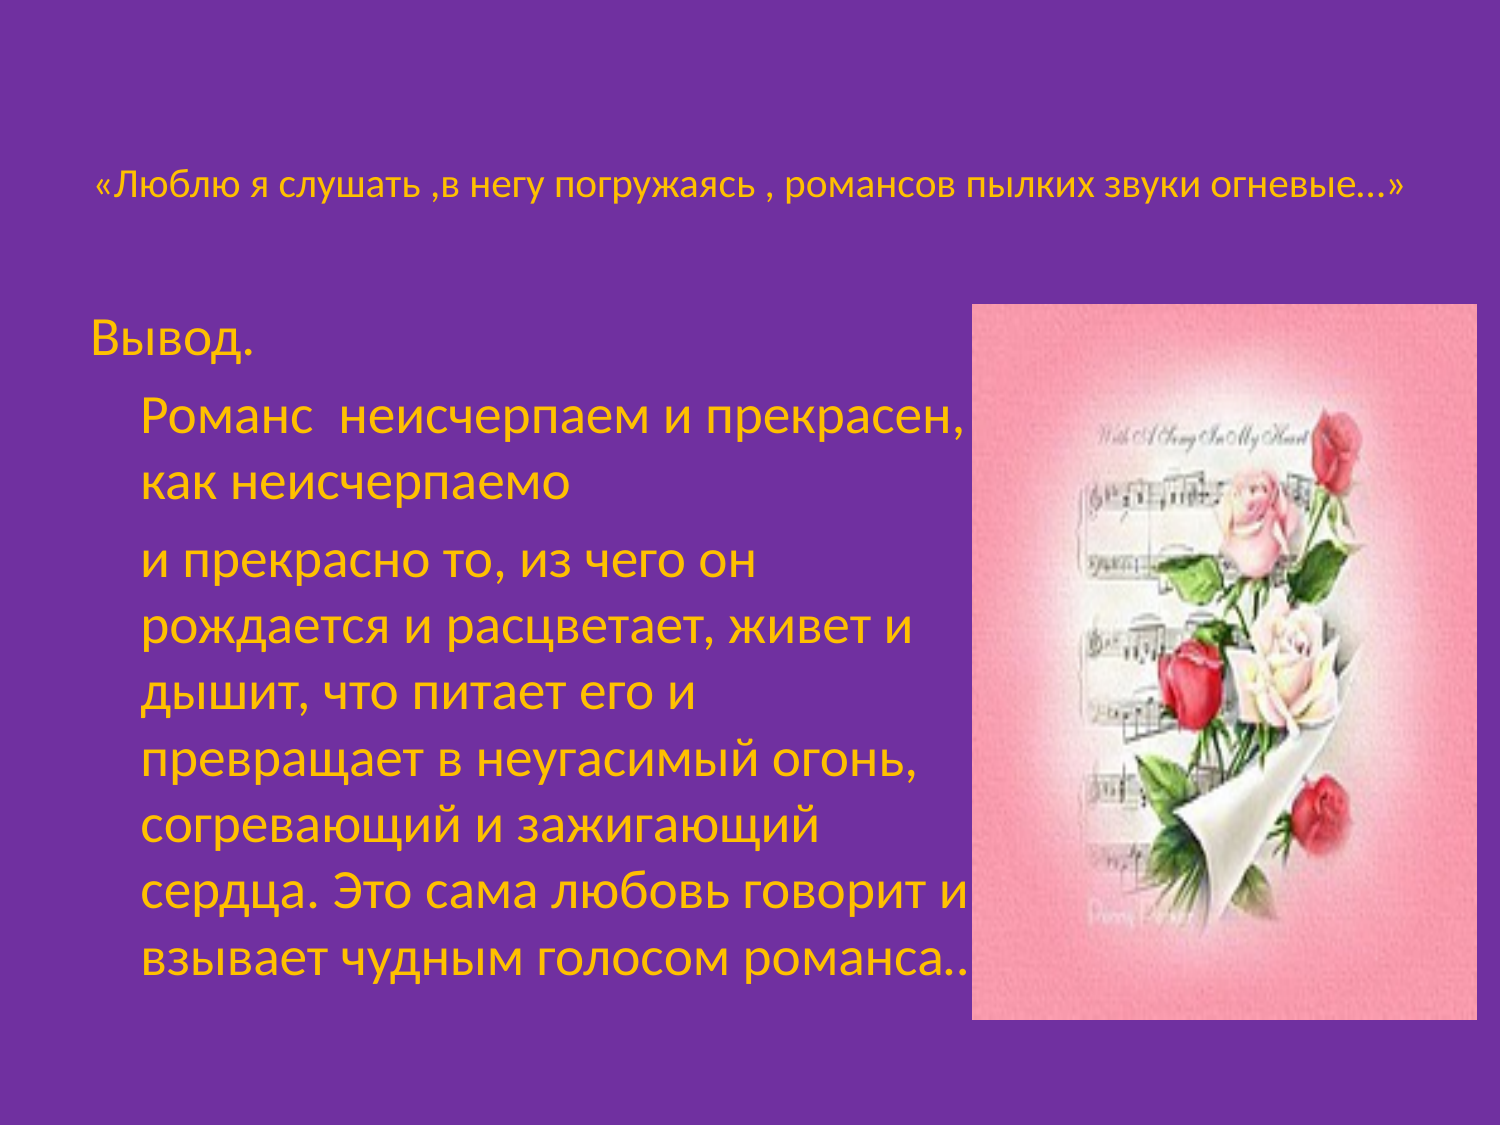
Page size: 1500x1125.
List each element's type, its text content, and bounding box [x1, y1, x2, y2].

picture [972, 304, 1477, 1020]
list Вывод. Романс неисчерпаем и прекрасен, как неисчерпаемо и прекрасно то, из чего он рождается и расцветает, живет и дышит, что питает его и превращает в неугасимый огонь, согревающий и зажигающий сердца. Это сама любовь говорит и взывает чудным голосом романса… [75, 292, 1008, 1067]
title «Люблю я слушать ,в негу погружаясь , романсов пылких звуки огневые…» [75, 128, 1425, 233]
